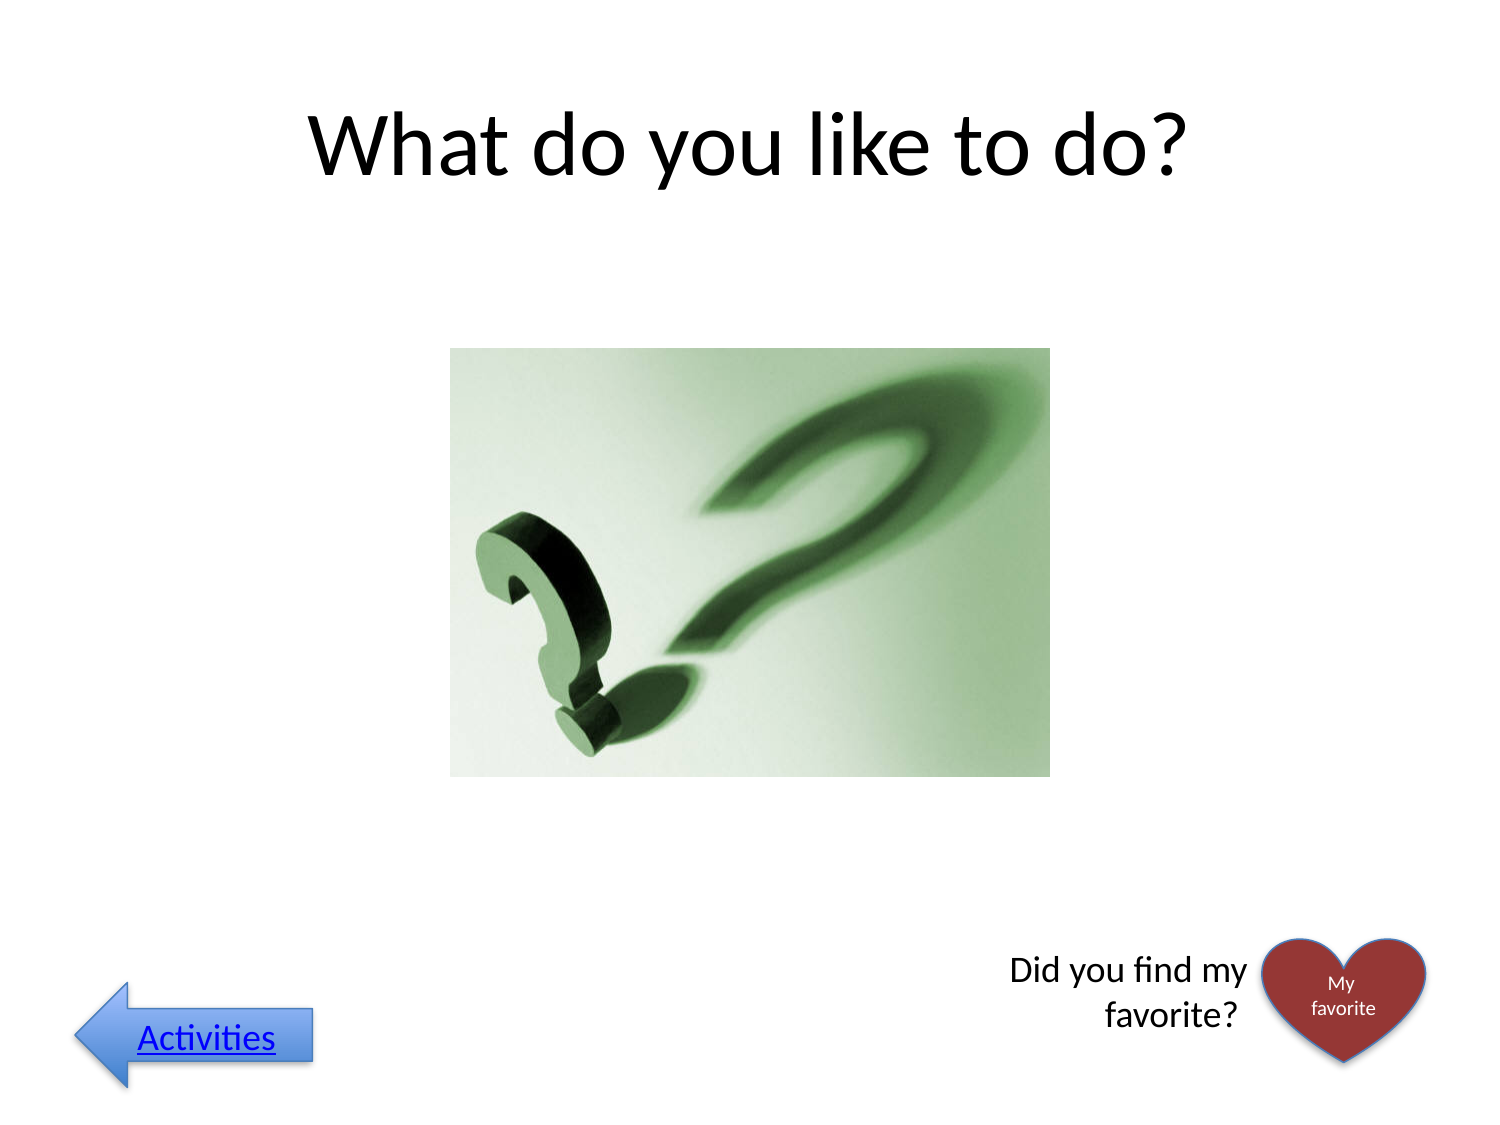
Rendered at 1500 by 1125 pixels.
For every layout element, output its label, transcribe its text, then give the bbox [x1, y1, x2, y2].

text_box Activities [74, 981, 314, 1089]
text_box Did you find my favorite? [974, 937, 1263, 1043]
picture [449, 348, 1051, 777]
title What do you like to do? [75, 45, 1425, 233]
text_box My favorite [1261, 938, 1427, 1064]
